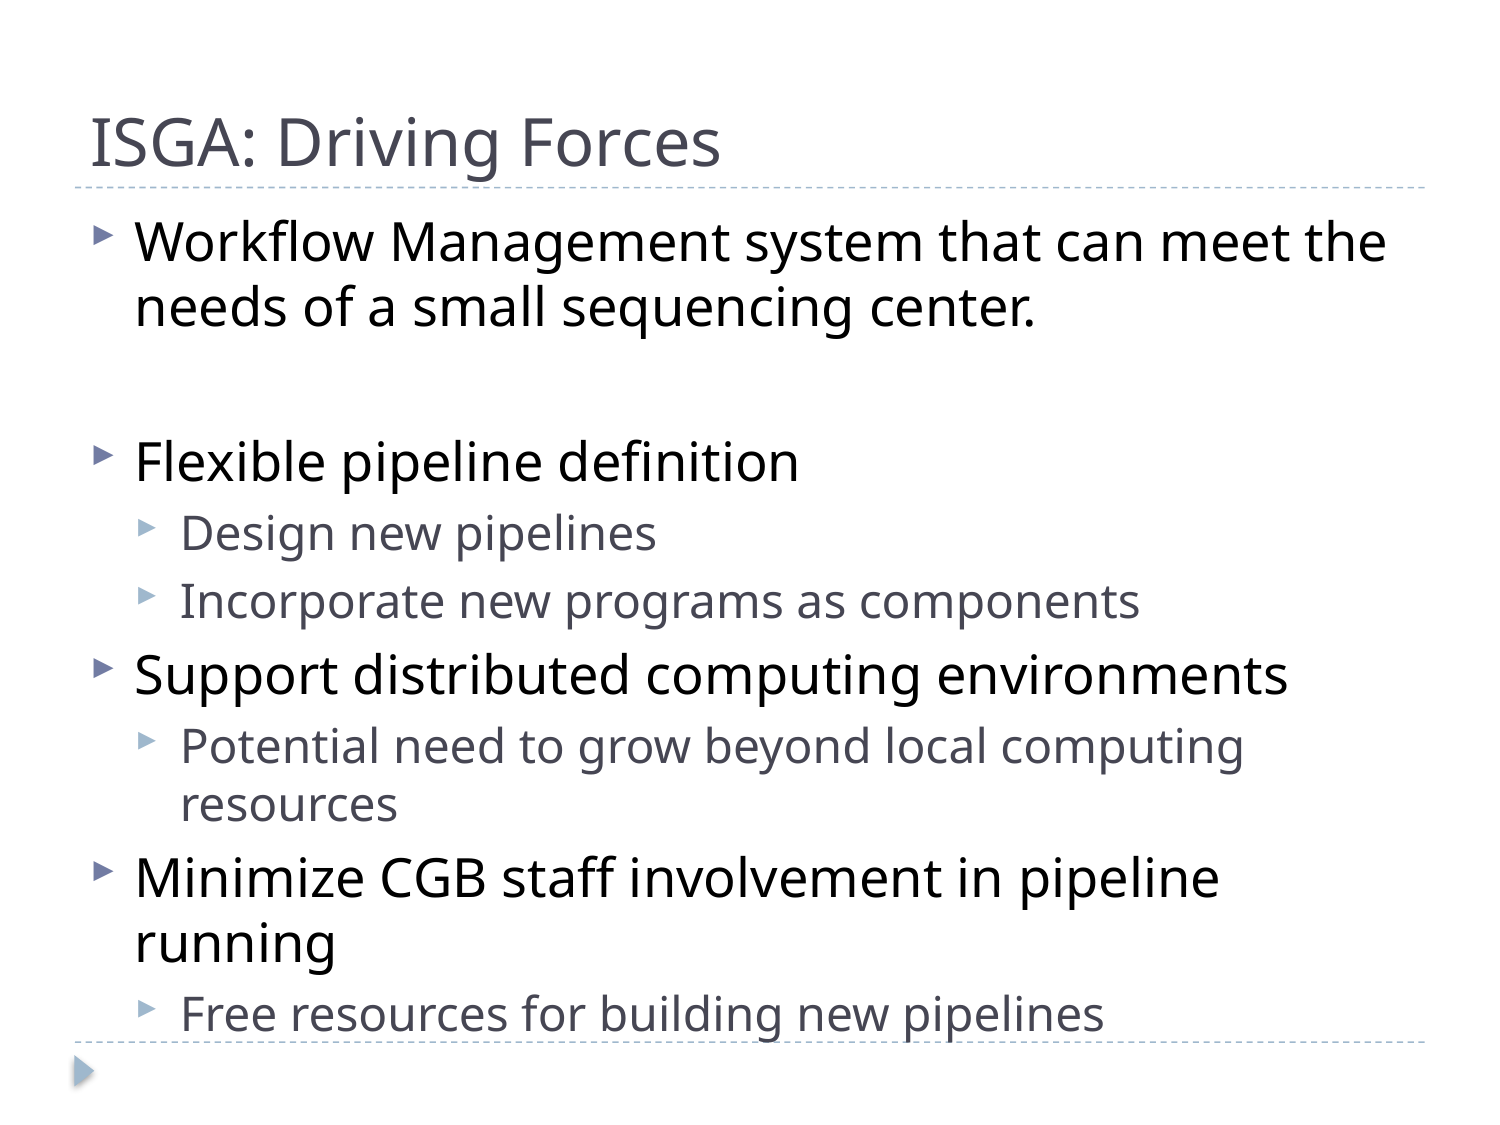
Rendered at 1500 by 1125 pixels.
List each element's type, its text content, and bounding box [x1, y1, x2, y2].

title ISGA: Driving Forces [74, 24, 1426, 188]
list Workflow Management system that can meet the needs of a small sequencing center. Flexible pipeline definition Design new pipelines Incorporate new programs as components Support distributed computing environments Potential need to grow beyond local computing resources Minimize CGB staff involvement in pipeline running Free resources for building new pipelines [74, 199, 1426, 1011]
